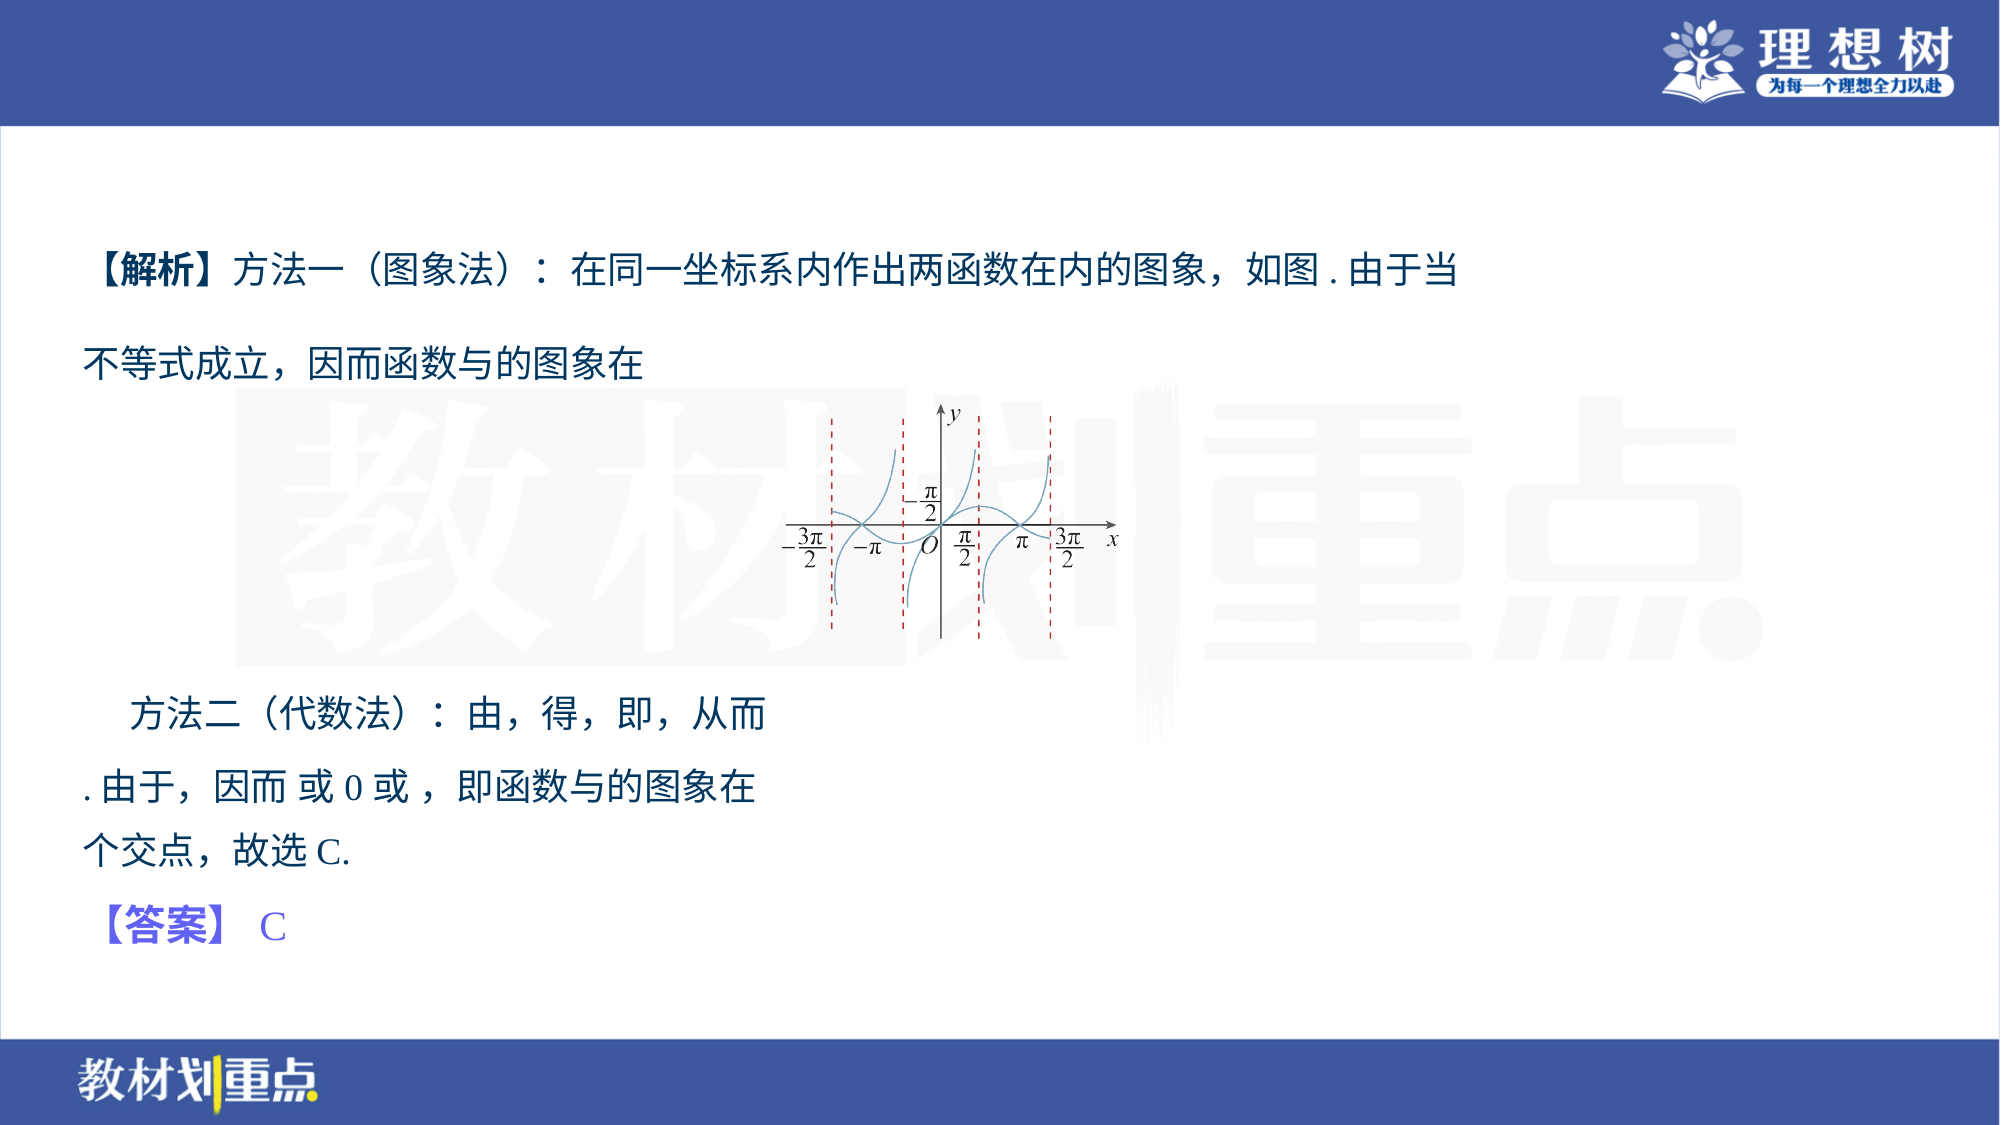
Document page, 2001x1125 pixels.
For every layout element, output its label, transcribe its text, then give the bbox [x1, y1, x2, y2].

text_box 【答案】C [82, 873, 1817, 941]
picture [0, 0, 2000, 1125]
